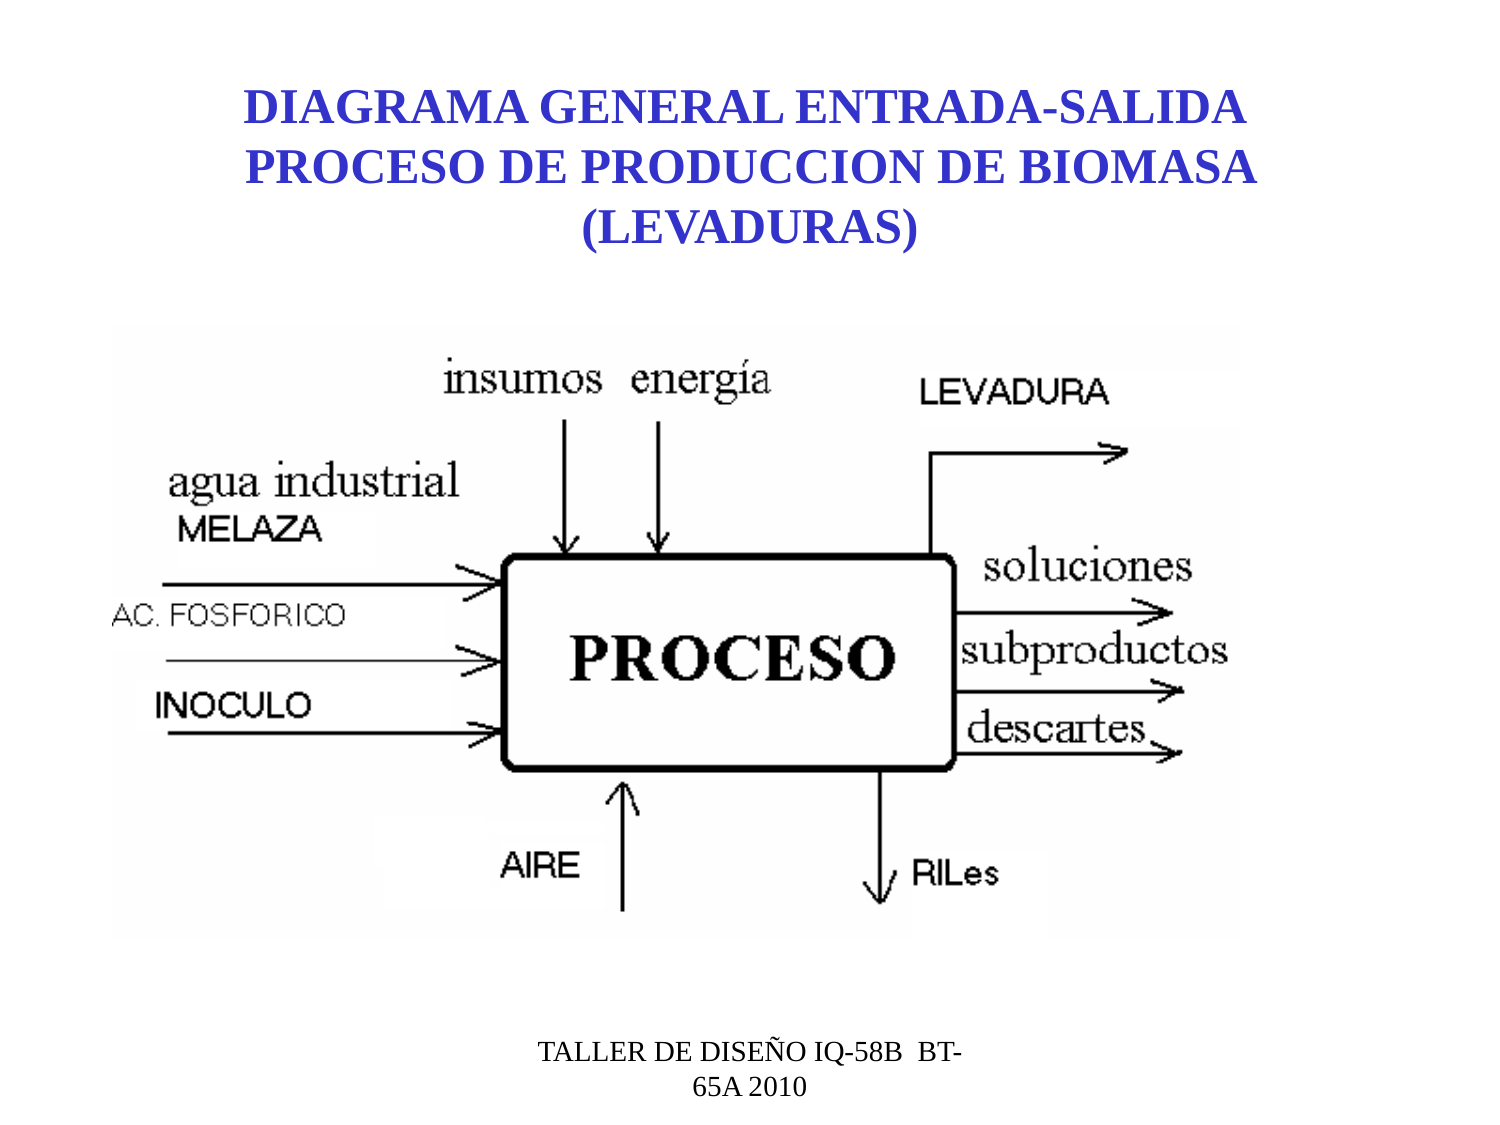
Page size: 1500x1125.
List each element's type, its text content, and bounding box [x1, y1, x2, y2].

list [111, 326, 1241, 943]
title DIAGRAMA GENERAL ENTRADA-SALIDA PROCESO DE PRODUCCION DE BIOMASA (LEVADURAS) [112, 99, 1388, 288]
footer TALLER DE DISEÑO IQ-58B BT-65A 2010 [512, 1024, 988, 1101]
